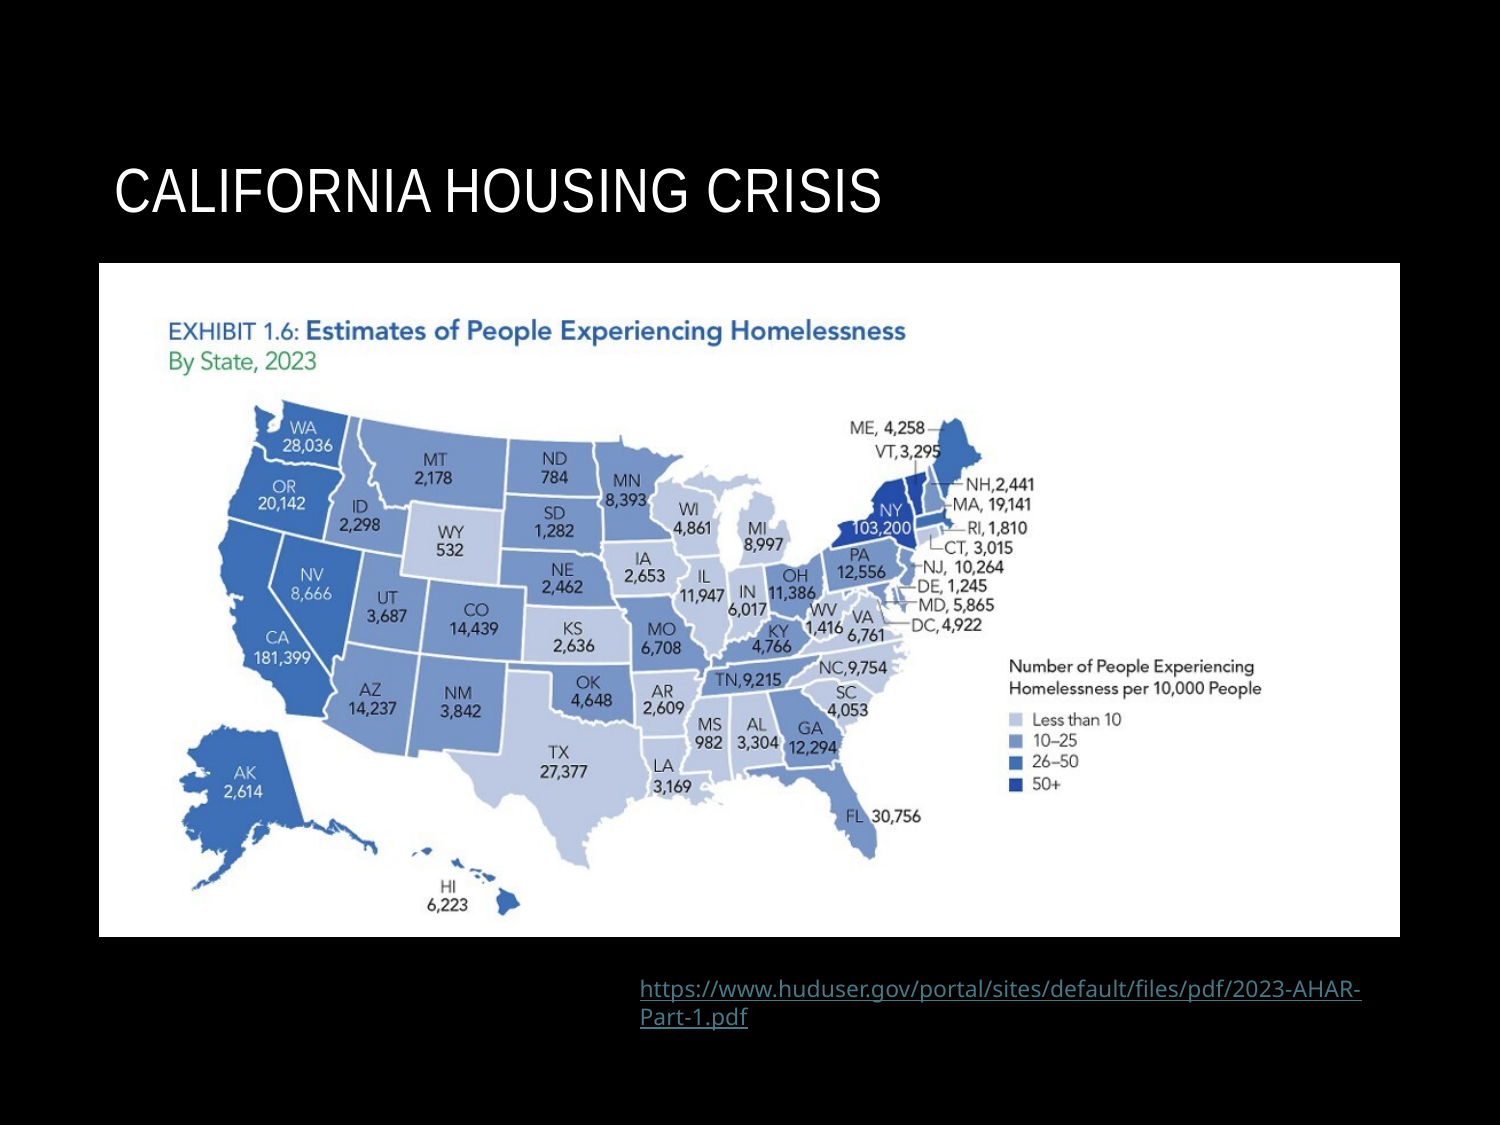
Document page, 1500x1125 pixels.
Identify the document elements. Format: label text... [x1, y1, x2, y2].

text_box https://www.huduser.gov/portal/sites/default/files/pdf/2023-AHAR-Part-1.pdf [474, 967, 1423, 1038]
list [99, 262, 1401, 937]
title CALIFORNIA HOUSING CRISIS [99, 45, 1400, 233]
